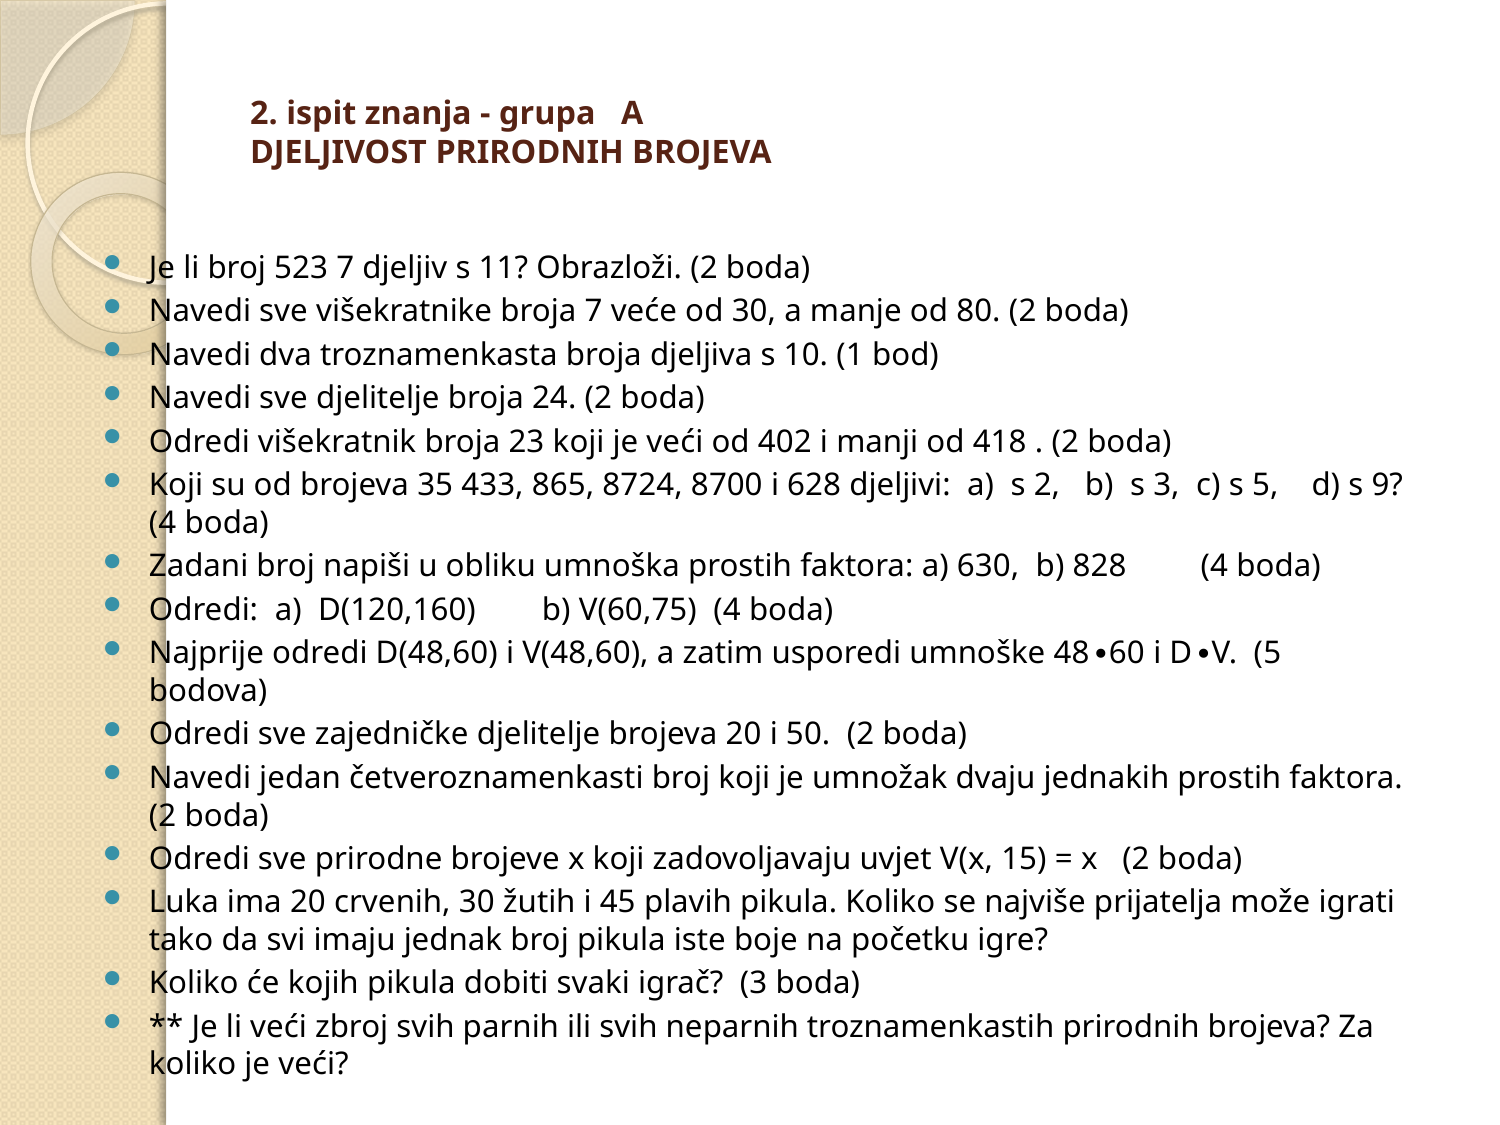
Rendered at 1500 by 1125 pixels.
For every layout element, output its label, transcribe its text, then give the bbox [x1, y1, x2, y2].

list Je li broj 523 7 djeljiv s 11? Obrazloži. (2 boda) Navedi sve višekratnike broja 7 veće od 30, a manje od 80. (2 boda) Navedi dva troznamenkasta broja djeljiva s 10. (1 bod) Navedi sve djelitelje broja 24. (2 boda) Odredi višekratnik broja 23 koji je veći od 402 i manji od 418 . (2 boda) Koji su od brojeva 35 433, 865, 8724, 8700 i 628 djeljivi: a) s 2, b) s 3, c) s 5, d) s 9? (4 boda) Zadani broj napiši u obliku umnoška prostih faktora: a) 630, b) 828 (4 boda) Odredi: a) D(120,160) b) V(60,75) (4 boda) Najprije odredi D(48,60) i V(48,60), a zatim usporedi umnoške 48∙60 i D∙V. (5 bodova) Odredi sve zajedničke djelitelje brojeva 20 i 50. (2 boda) Navedi jedan četveroznamenkasti broj koji je umnožak dvaju jednakih prostih faktora. (2 boda) Odredi sve prirodne brojeve x koji zadovoljavaju uvjet V(x, 15) = x (2 boda) Luka ima 20 crvenih, 30 žutih i 45 plavih pikula. Koliko se najviše prijatelja može igrati tako da svi imaju jednak broj pikula iste boje na početku igre? Koliko će kojih pikula dobiti svaki igrač? (3 boda) ** Je li veći zbroj svih parnih ili svih neparnih troznamenkastih prirodnih brojeva? Za koliko je veći? [75, 196, 1425, 1106]
title 2. ispit znanja - grupa A DJELJIVOST PRIRODNIH BROJEVA [235, 45, 1466, 233]
